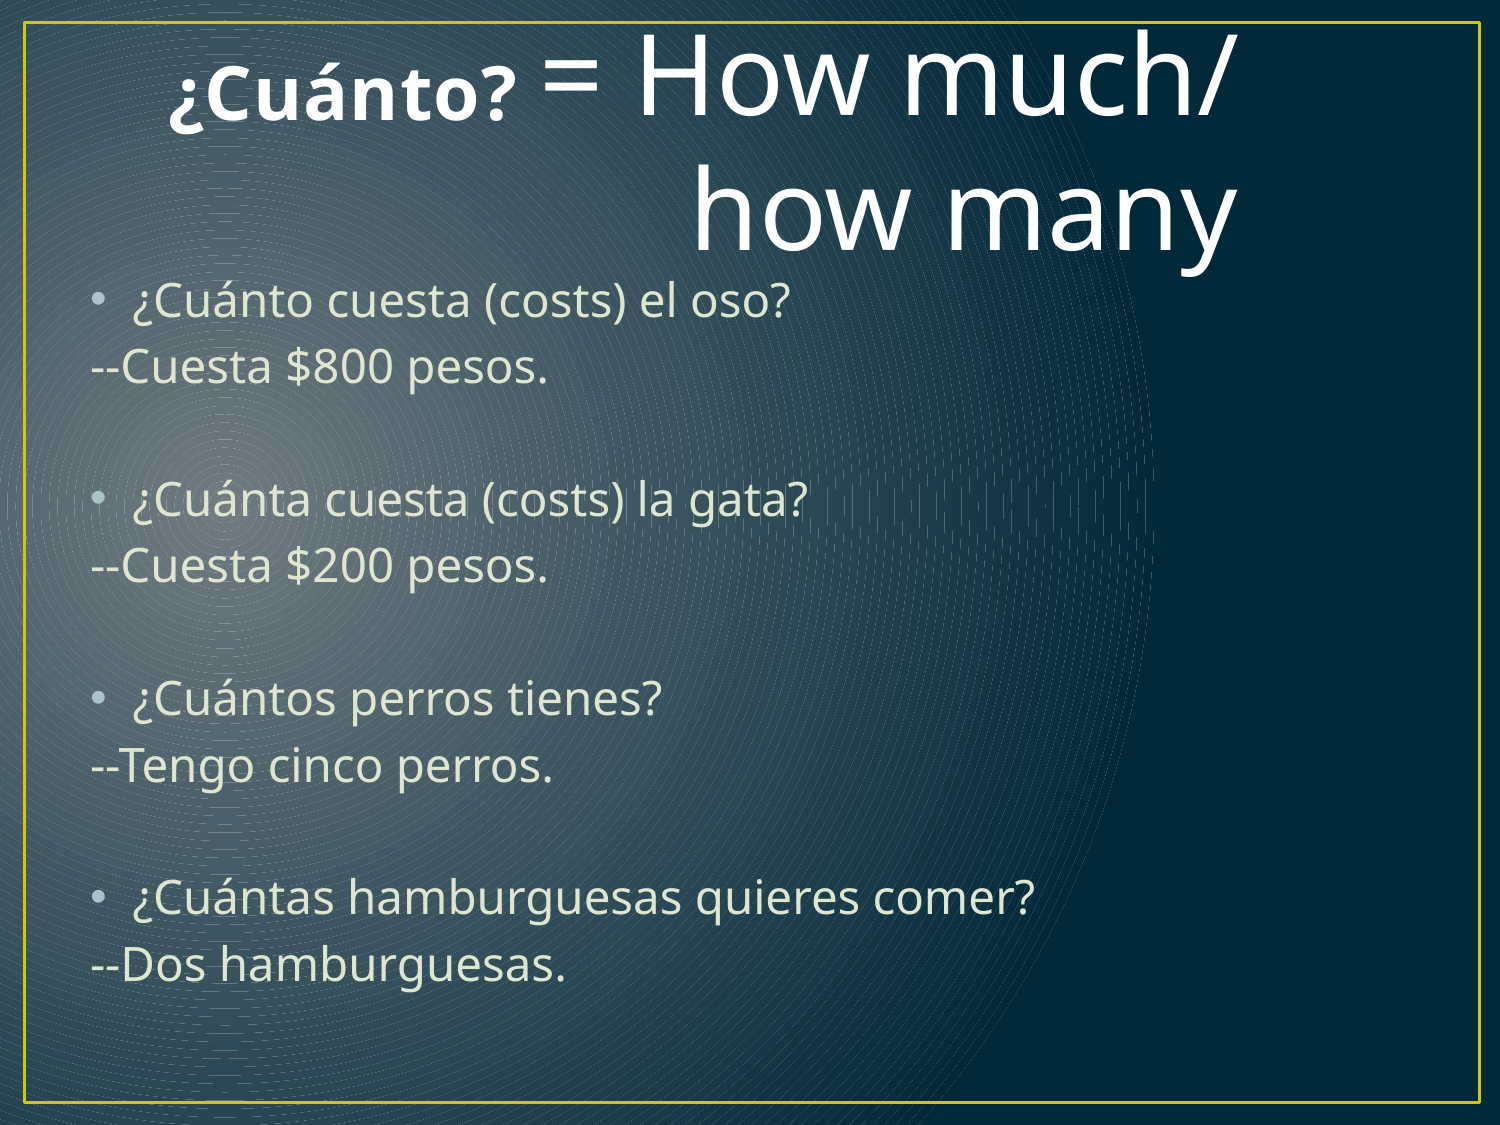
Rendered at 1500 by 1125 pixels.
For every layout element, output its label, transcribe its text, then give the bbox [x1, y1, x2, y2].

list ¿Cuánto cuesta (costs) el oso? --Cuesta $800 pesos. ¿Cuánta cuesta (costs) la gata? --Cuesta $200 pesos. ¿Cuántos perros tienes? --Tengo cinco perros. ¿Cuántas hamburguesas quieres comer? --Dos hamburguesas. [75, 262, 1425, 1005]
title ¿Cuánto? [153, 0, 524, 143]
text_box = How much/ how many [524, 0, 1425, 281]
title ¿Cuánto? [1425, 0, 1500, 143]
